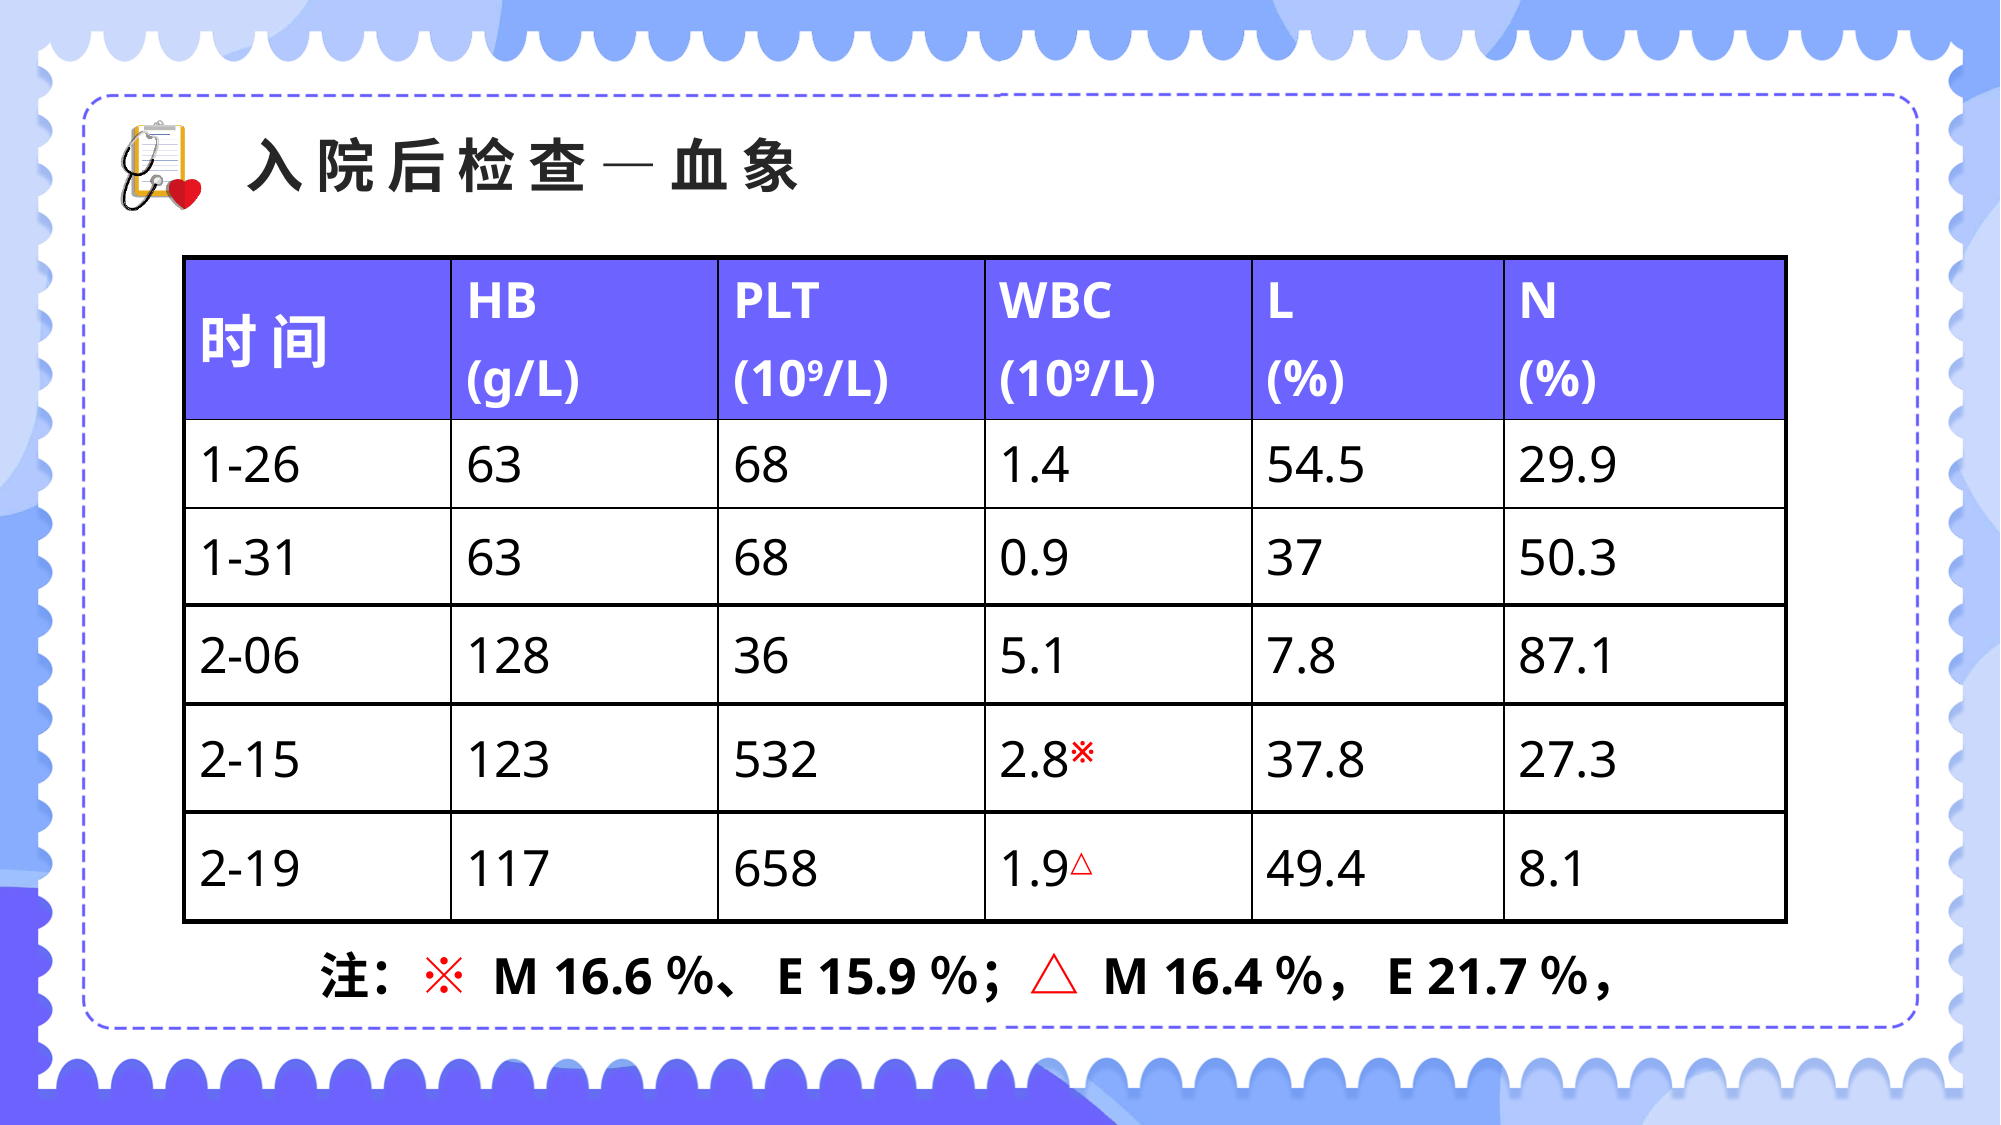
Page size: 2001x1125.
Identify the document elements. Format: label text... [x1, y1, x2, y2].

table_cell 1.4 [986, 420, 1251, 507]
table_header 时 间 [186, 260, 450, 419]
table_cell 63 [452, 509, 717, 603]
table_header PLT (109/L) [719, 260, 984, 419]
table_cell 128 [452, 607, 717, 702]
table_cell 37.8 [1253, 706, 1503, 810]
table_header L (%) [1253, 260, 1503, 419]
text_box 注：※ M 16.6％、E 15.9％；△ M 16.4％，E 21.7％， [305, 937, 1666, 1012]
table_cell 50.3 [1505, 509, 1784, 603]
table_cell 2-19 [186, 814, 450, 919]
table_cell 63 [452, 420, 717, 507]
table_cell 0.9 [986, 509, 1251, 603]
table_header WBC (109/L) [986, 260, 1251, 419]
table_cell 2-06 [186, 607, 450, 702]
table_cell 2.8※ [986, 706, 1251, 810]
table_cell 68 [719, 420, 984, 507]
table_cell 36 [719, 607, 984, 702]
table_cell 54.5 [1253, 420, 1503, 507]
picture [0, 0, 2000, 1125]
text_box 入院后检查—血象 [231, 121, 815, 207]
table_cell 532 [719, 706, 984, 810]
table_cell 1-26 [186, 420, 450, 507]
table_cell 27.3 [1505, 706, 1784, 810]
table_cell 87.1 [1505, 607, 1784, 702]
table_cell 123 [452, 706, 717, 810]
table_cell 117 [452, 814, 717, 919]
table_cell 29.9 [1505, 420, 1784, 507]
table_cell 2-15 [186, 706, 450, 810]
table_cell 49.4 [1253, 814, 1503, 919]
table_cell 5.1 [986, 607, 1251, 702]
table_cell 8.1 [1505, 814, 1784, 919]
table_cell 1.9△ [986, 814, 1251, 919]
table_header HB (g/L) [452, 260, 717, 419]
table_cell 658 [719, 814, 984, 919]
table_cell 7.8 [1253, 607, 1503, 702]
table_cell 37 [1253, 509, 1503, 603]
table_cell 1-31 [186, 509, 450, 603]
table_header N (%) [1505, 260, 1784, 419]
table_cell 68 [719, 509, 984, 603]
